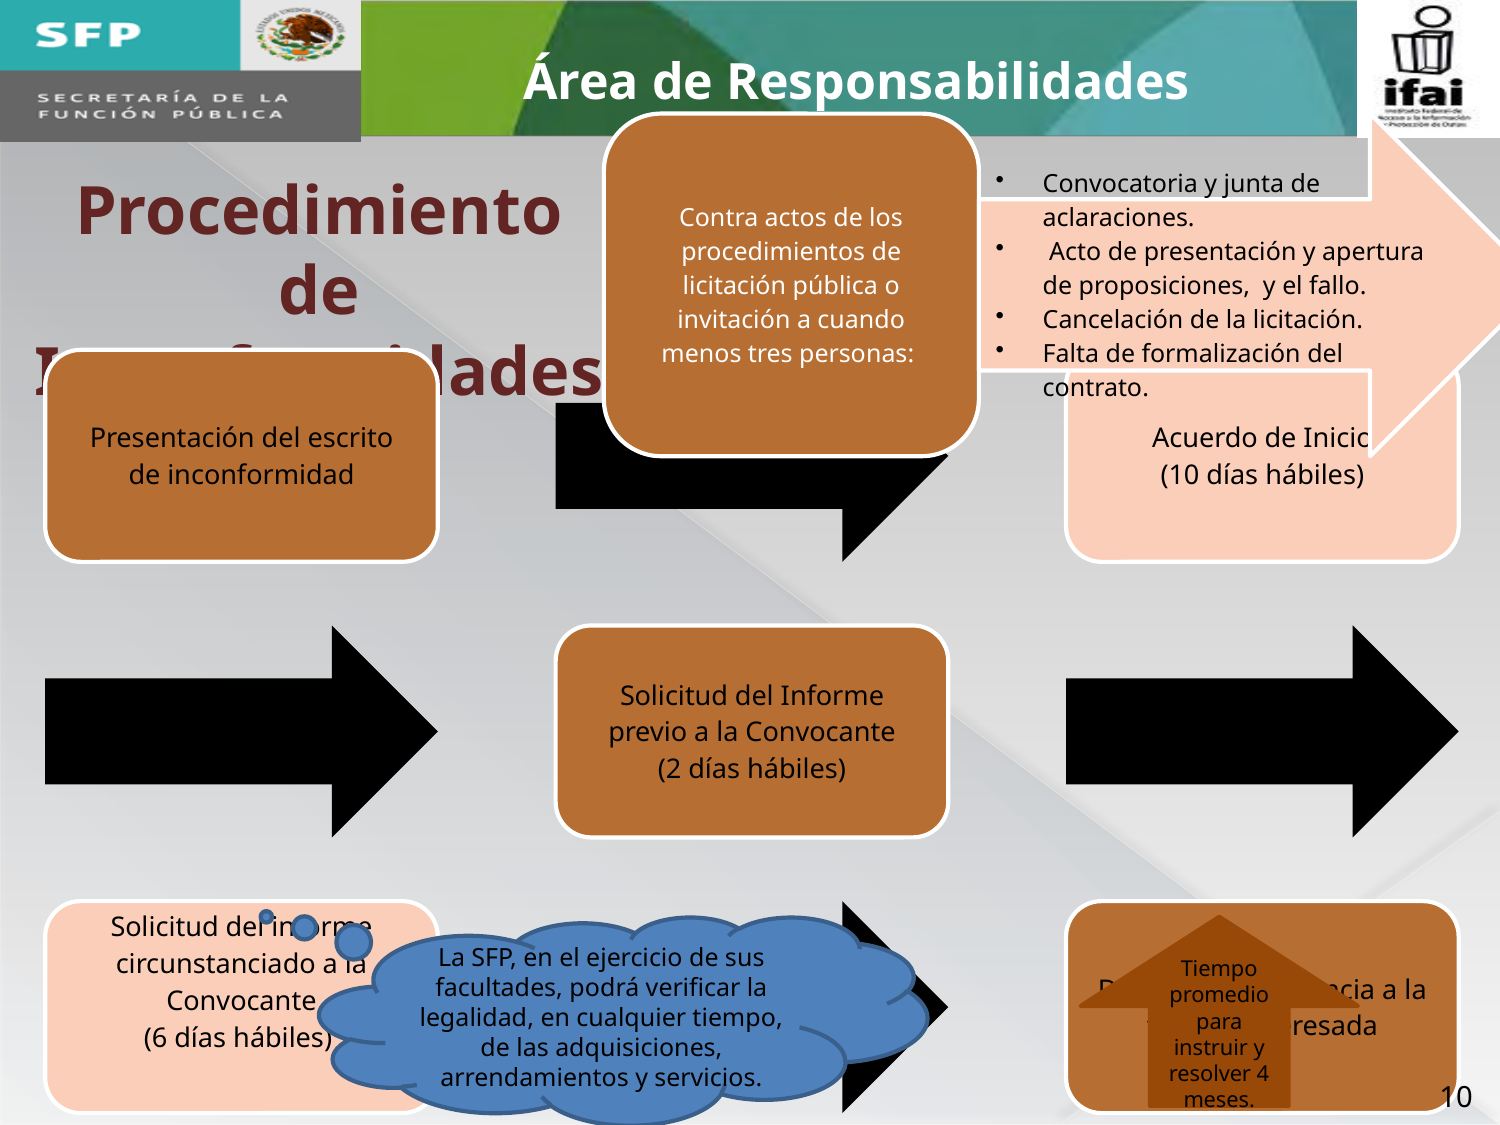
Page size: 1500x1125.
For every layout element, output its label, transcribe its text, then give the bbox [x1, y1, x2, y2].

text_box Procedimiento de Inconformidades [17, 160, 594, 416]
text_box La SFP, en el ejercicio de sus facultades, podrá verificar la legalidad, en cualquier tiempo, de las adquisiciones, arrendamientos y servicios. [316, 1012, 930, 1125]
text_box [44, 349, 1459, 1012]
picture [0, 0, 1500, 142]
text_box Tiempo promedio para instruir y resolver 4 meses. [1147, 1012, 1291, 1108]
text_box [603, 113, 1500, 457]
slide_number 10 [1414, 1070, 1498, 1121]
